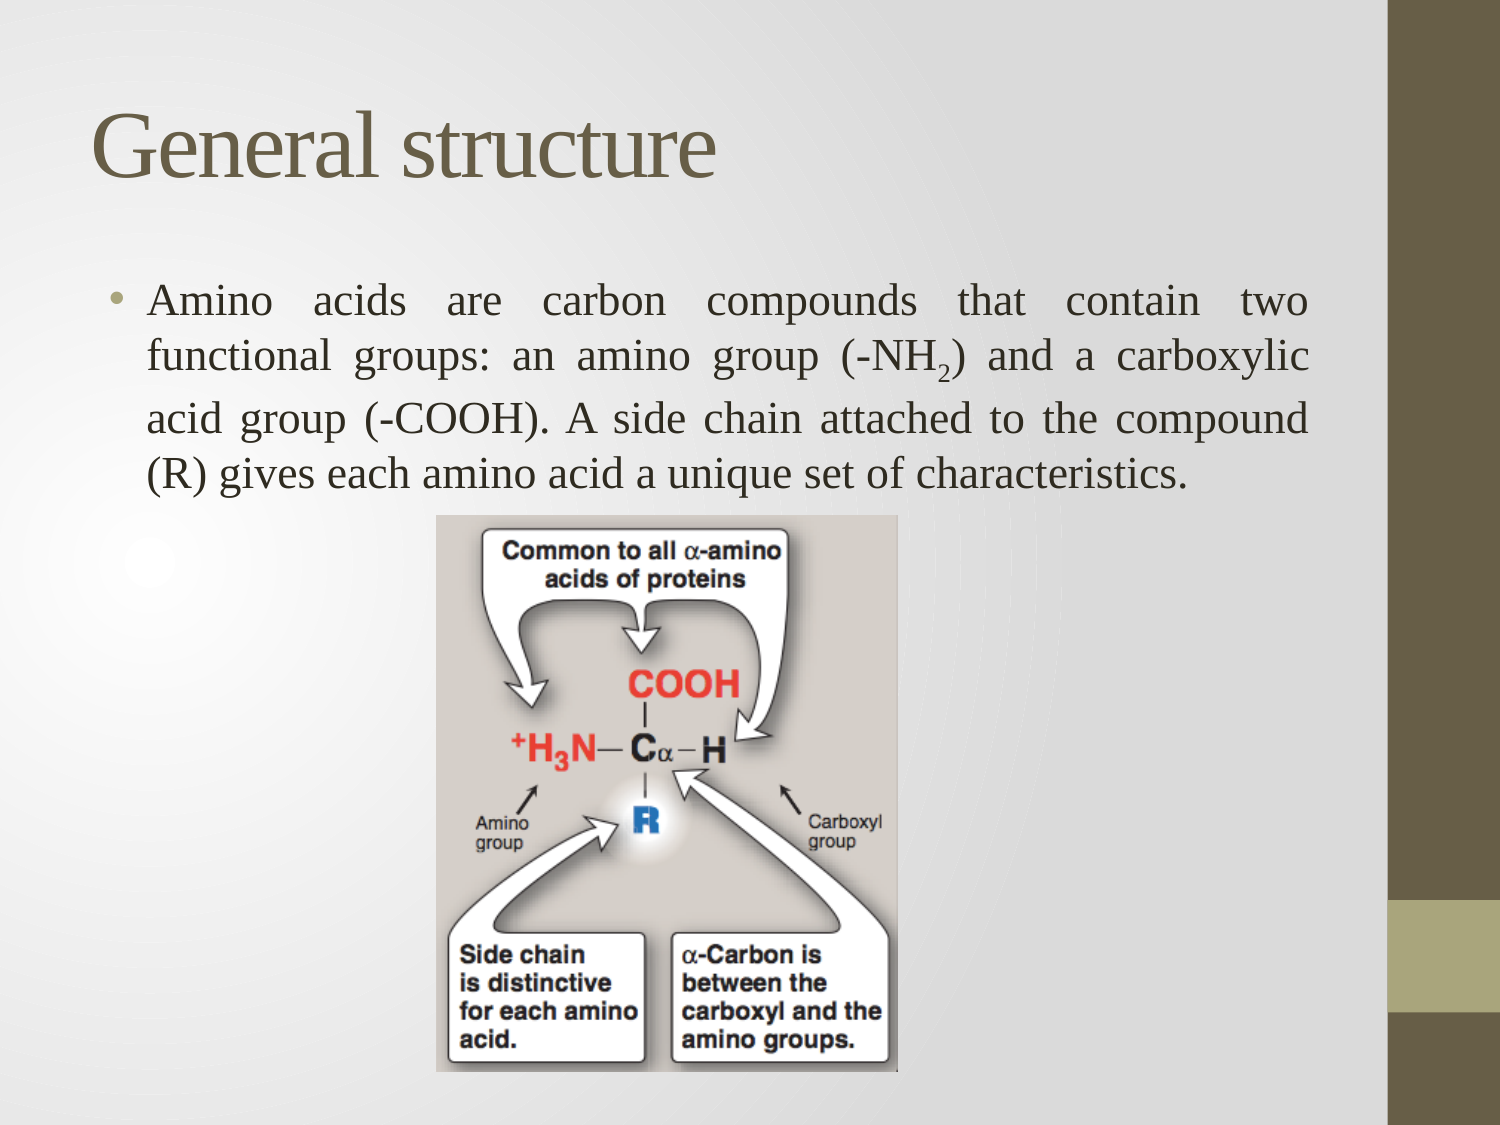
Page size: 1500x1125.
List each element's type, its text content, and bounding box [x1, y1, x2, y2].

picture [436, 515, 898, 1072]
list Amino acids are carbon compounds that contain two functional groups: an amino group (-NH2) and a carboxylic acid group (-COOH). A side chain attached to the compound (R) gives each amino acid a unique set of characteristics. [75, 262, 1325, 1050]
title General structure [75, 45, 1325, 233]
